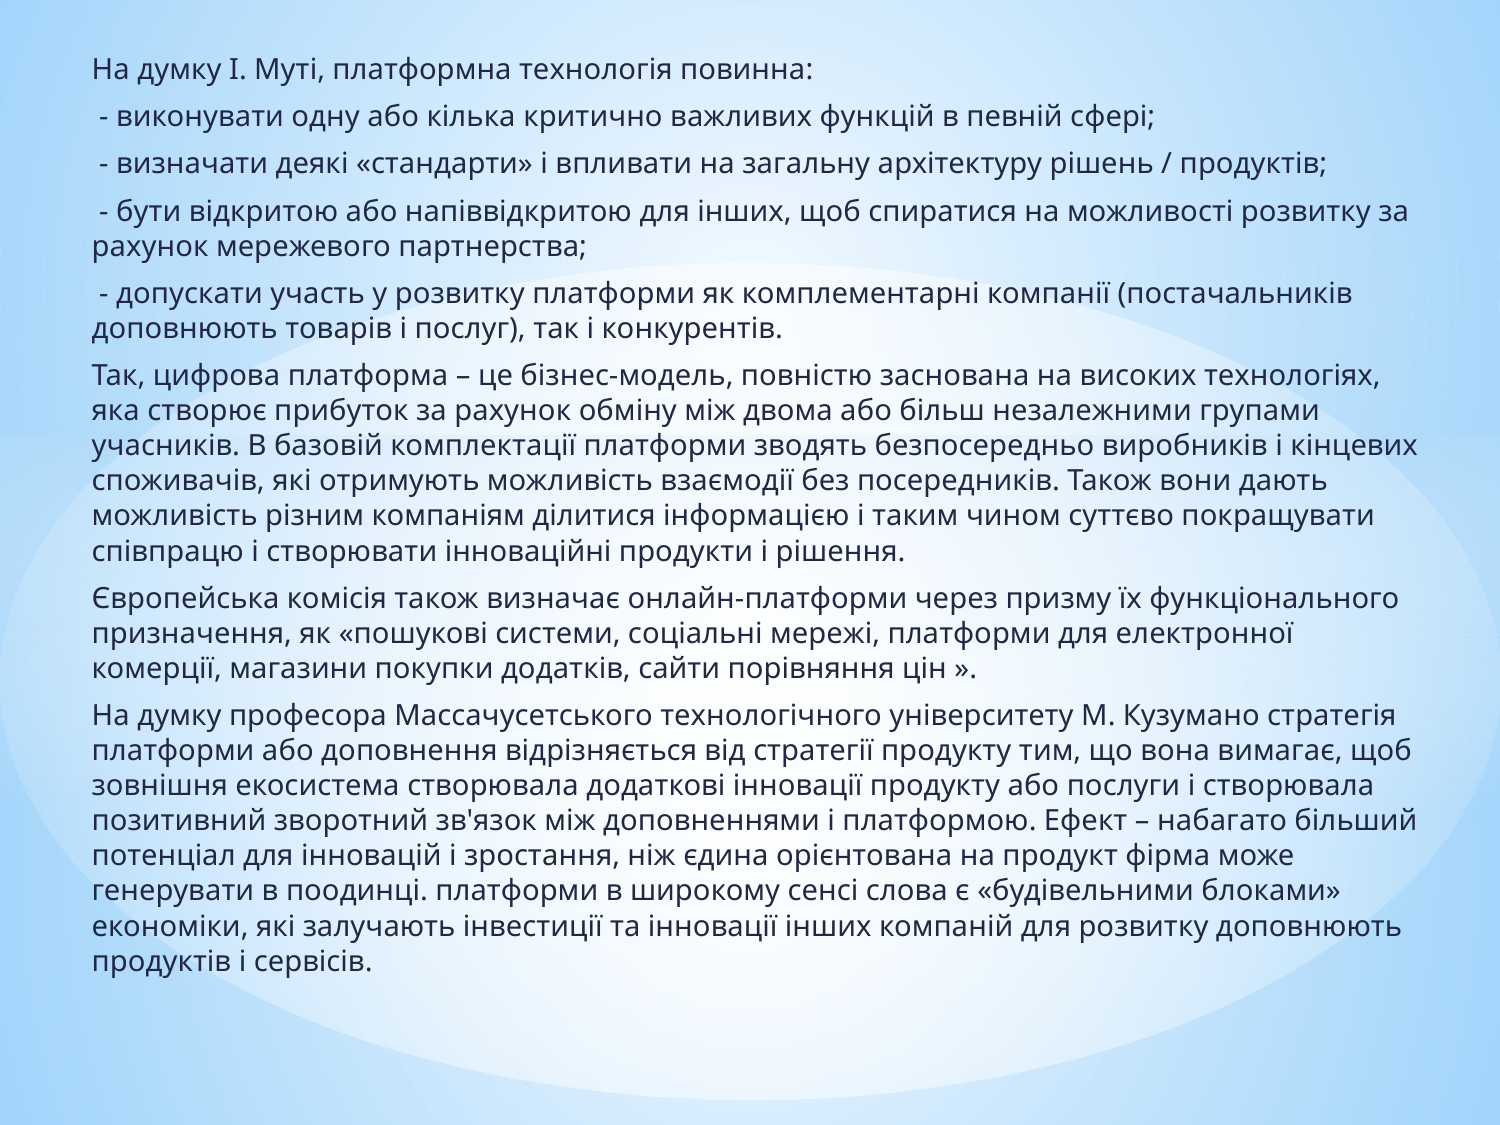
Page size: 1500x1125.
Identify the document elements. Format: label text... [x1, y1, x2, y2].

subtitle На думку І. Муті, платформна технологія повинна: - виконувати одну або кілька критично важливих функцій в певній сфері; - визначати деякі «стандарти» і впливати на загальну архітектуру рішень / продуктів; - бути відкритою або напіввідкритою для інших, щоб спиратися на можливості розвитку за рахунок мережевого партнерства; - допускати участь у розвитку платформи як комплементарні компанії (постачальників доповнюють товарів і послуг), так і конкурентів. Так, цифрова платформа – це бізнес-модель, повністю заснована на високих технологіях, яка створює прибуток за рахунок обміну між двома або більш незалежними групами учасників. В базовій комплектації платформи зводять безпосередньо виробників і кінцевих споживачів, які отримують можливість взаємодії без посередників. Також вони дають можливість різним компаніям ділитися інформацією і таким чином суттєво покращувати співпрацю і створювати інноваційні продукти і рішення. Європейська комісія також визначає онлайн-платформи через призму їх функціонального призначення, як «пошукові системи, соціальні мережі, платформи для електронної комерції, магазини покупки додатків, сайти порівняння цін ». На думку професора Массачусетського технологічного університету М. Кузумано стратегія платформи або доповнення відрізняється від стратегії продукту тим, що вона вимагає, щоб зовнішня екосистема створювала додаткові інновації продукту або послуги і створювала позитивний зворотний зв'язок між доповненнями і платформою. Ефект – набагато більший потенціал для інновацій і зростання, ніж єдина орієнтована на продукт фірма може генерувати в поодинці. платформи в широкому сенсі слова є «будівельними блоками» економіки, які залучають інвестиції та інновації інших компаній для розвитку доповнюють продуктів і сервісів. [76, 42, 1436, 1035]
